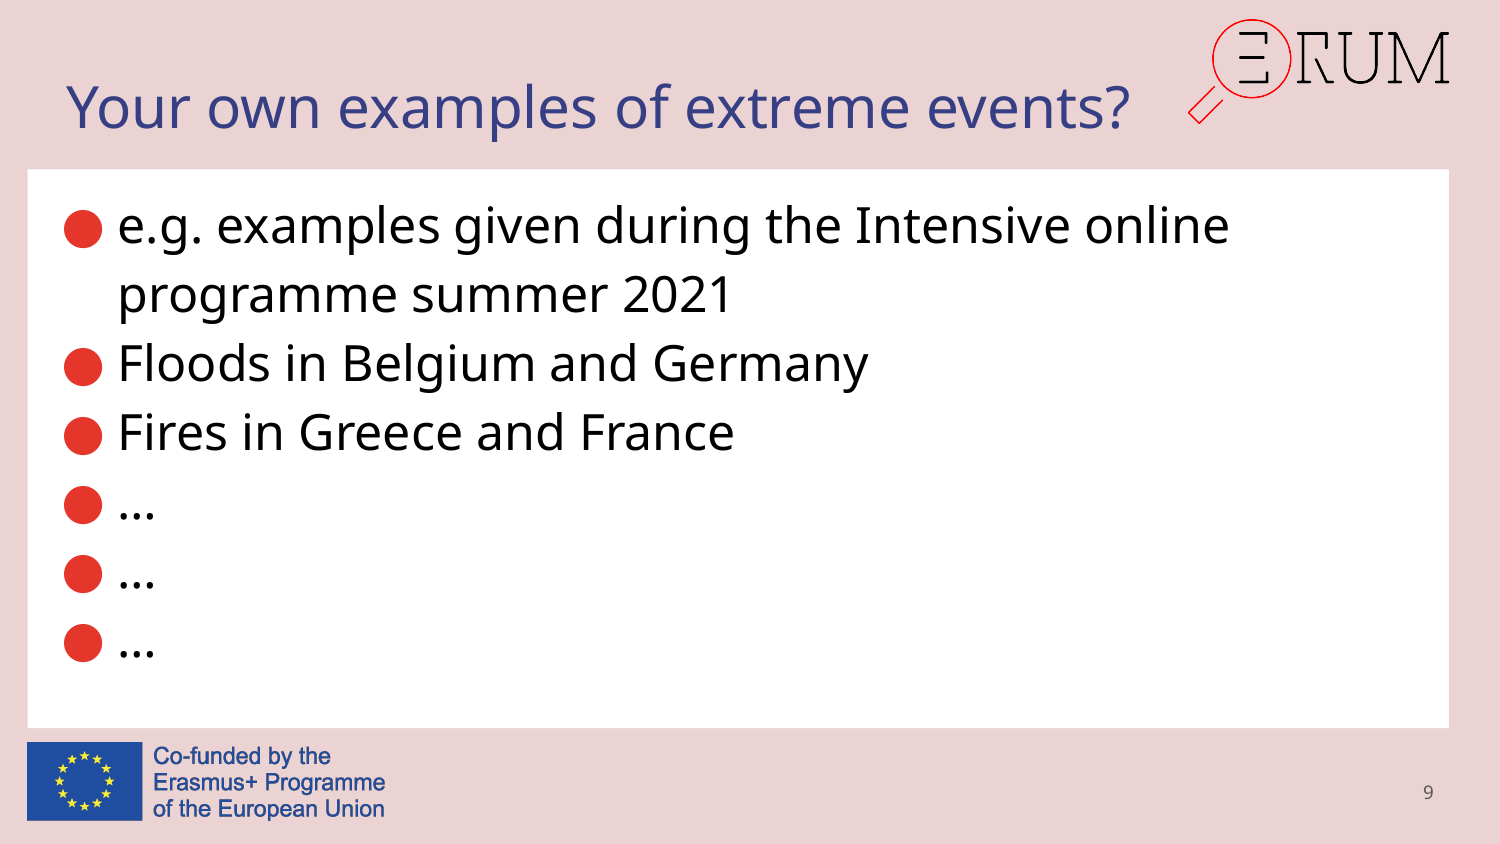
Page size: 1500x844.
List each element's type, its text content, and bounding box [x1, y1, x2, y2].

slide_number 9 [1358, 761, 1449, 826]
title Your own examples of extreme events? [51, 55, 1168, 150]
picture [1136, 0, 1500, 137]
picture [27, 742, 385, 821]
list e.g. examples given during the Intensive online programme summer 2021 Floods in Belgium and Germany Fires in Greece and France … … … [27, 169, 1449, 729]
